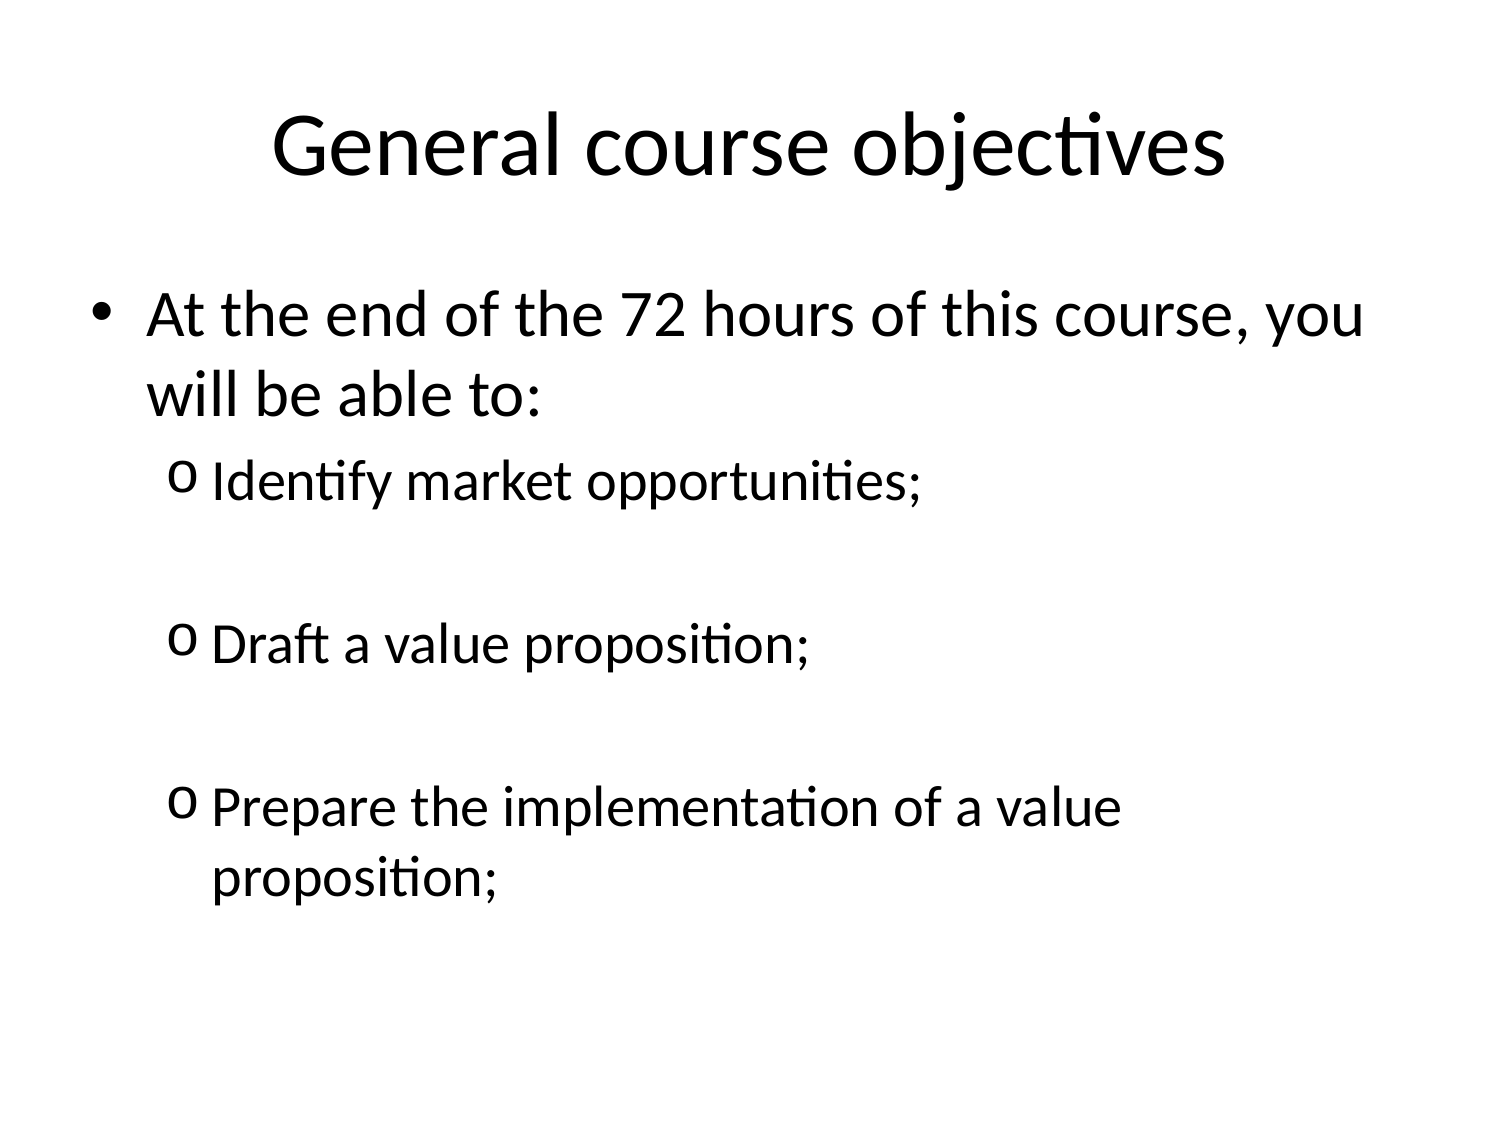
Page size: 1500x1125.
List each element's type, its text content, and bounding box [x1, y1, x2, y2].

list At the end of the 72 hours of this course, you will be able to: Identify market opportunities; Draft a value proposition; Prepare the implementation of a value proposition; [75, 262, 1425, 1005]
title General course objectives [75, 45, 1425, 233]
